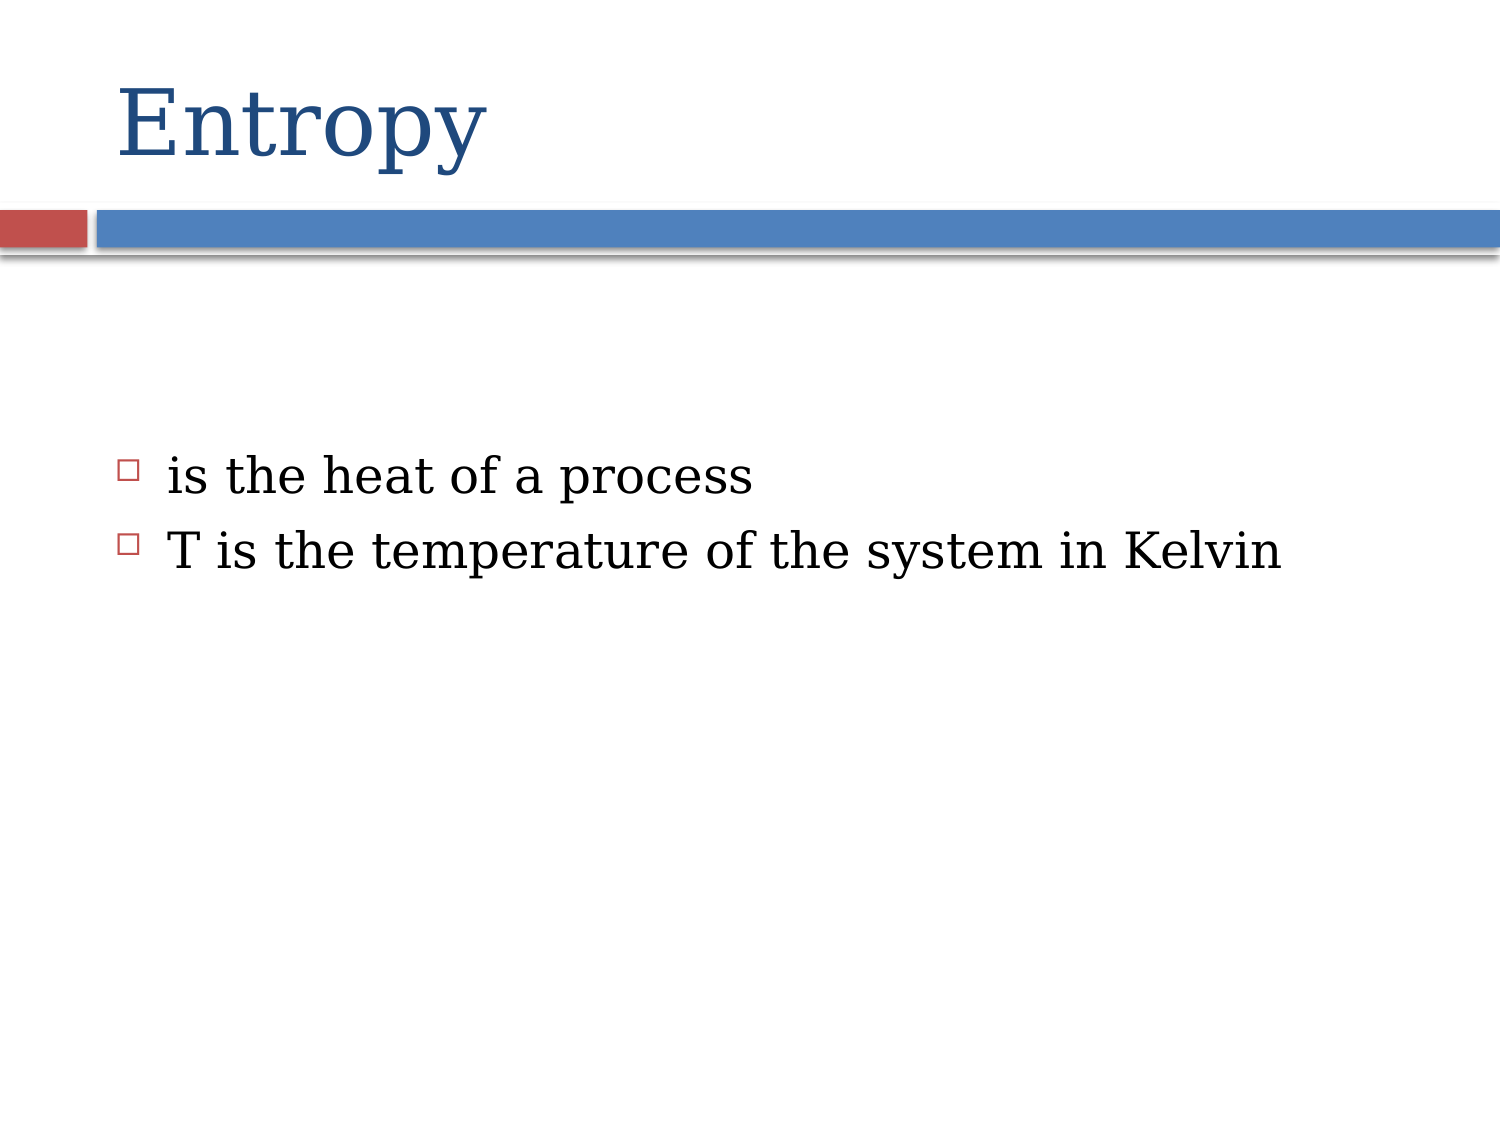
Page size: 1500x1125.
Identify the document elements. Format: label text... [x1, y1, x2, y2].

title Entropy [100, 37, 1438, 200]
